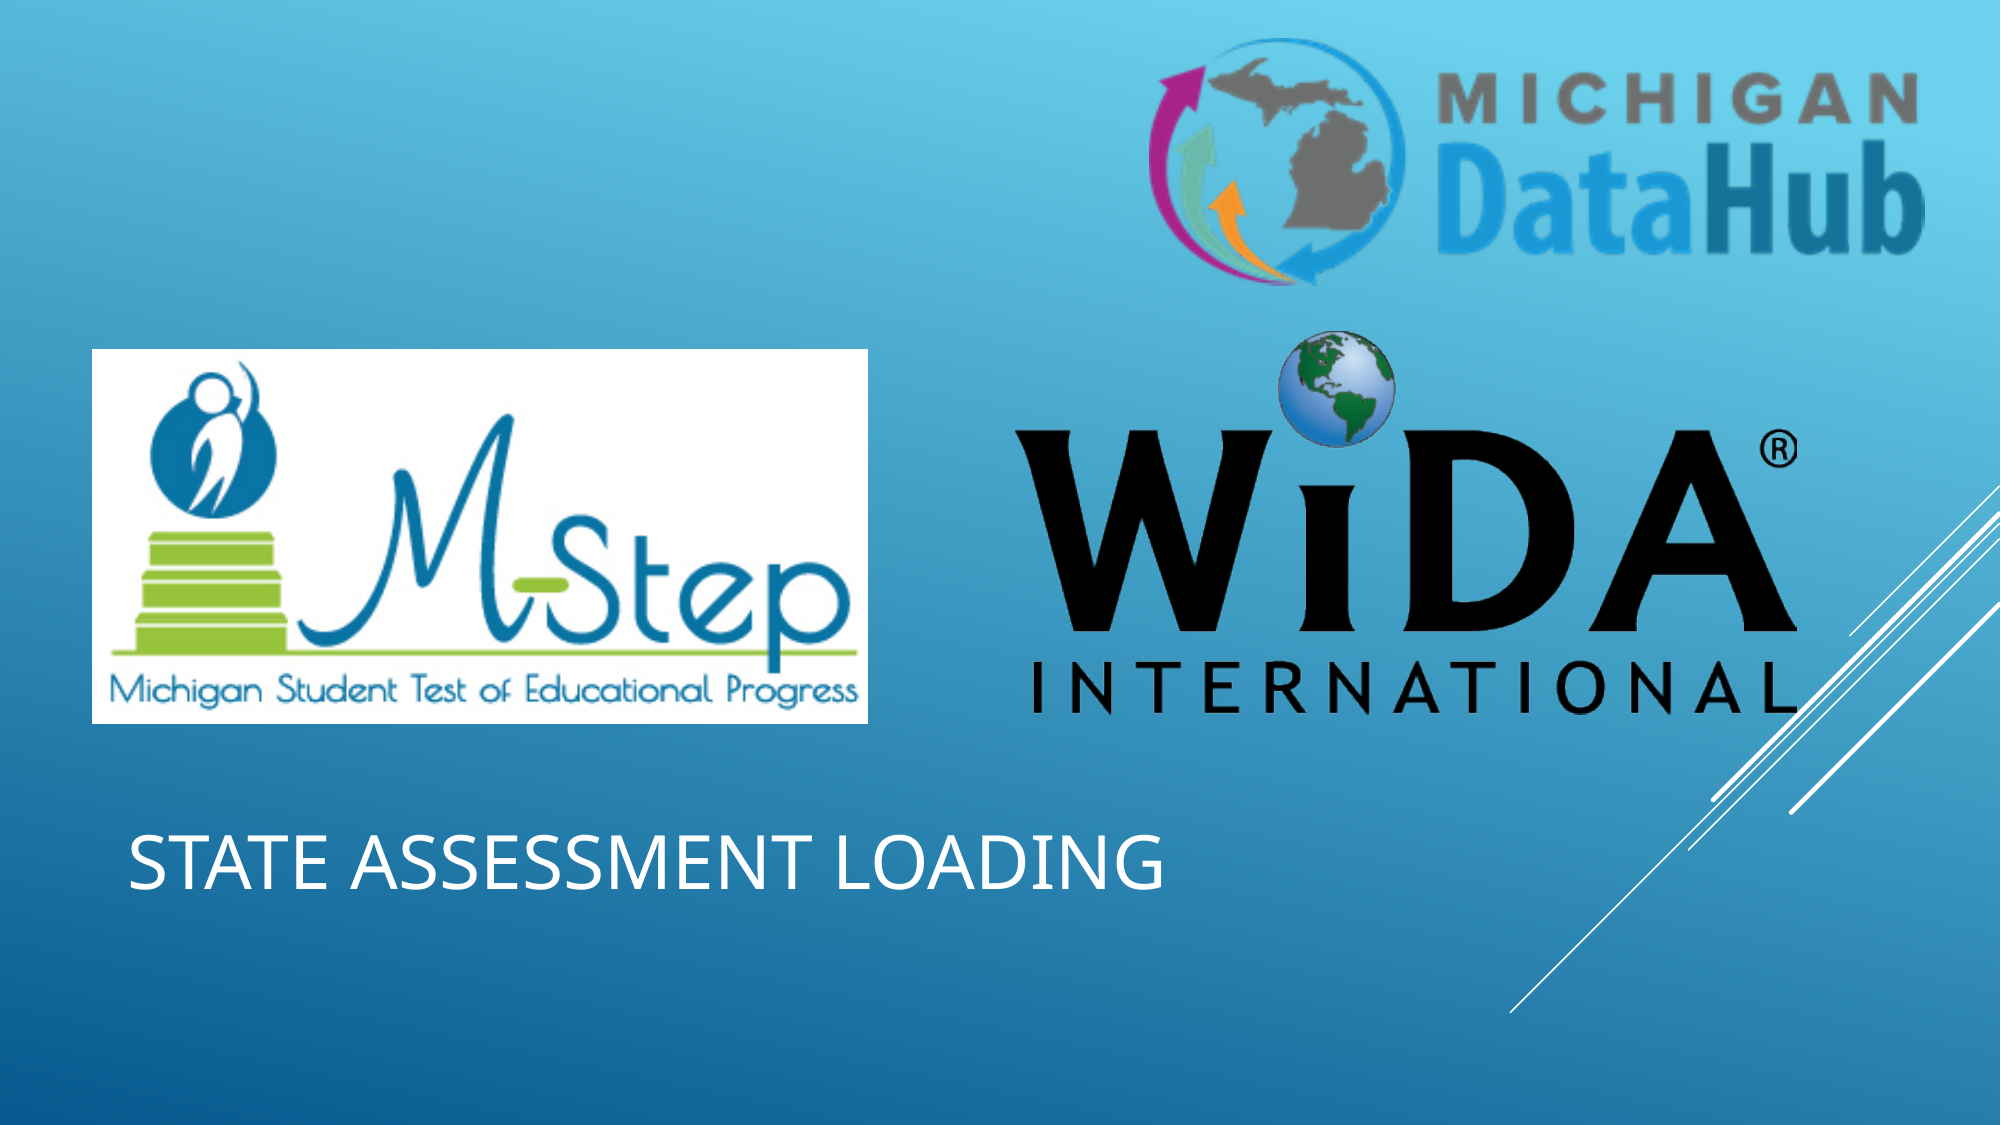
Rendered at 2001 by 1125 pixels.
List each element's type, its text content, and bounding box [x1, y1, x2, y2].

picture [1015, 331, 1798, 715]
picture [1149, 37, 1925, 286]
title State assessment loading [112, 736, 1513, 984]
picture [92, 348, 868, 724]
